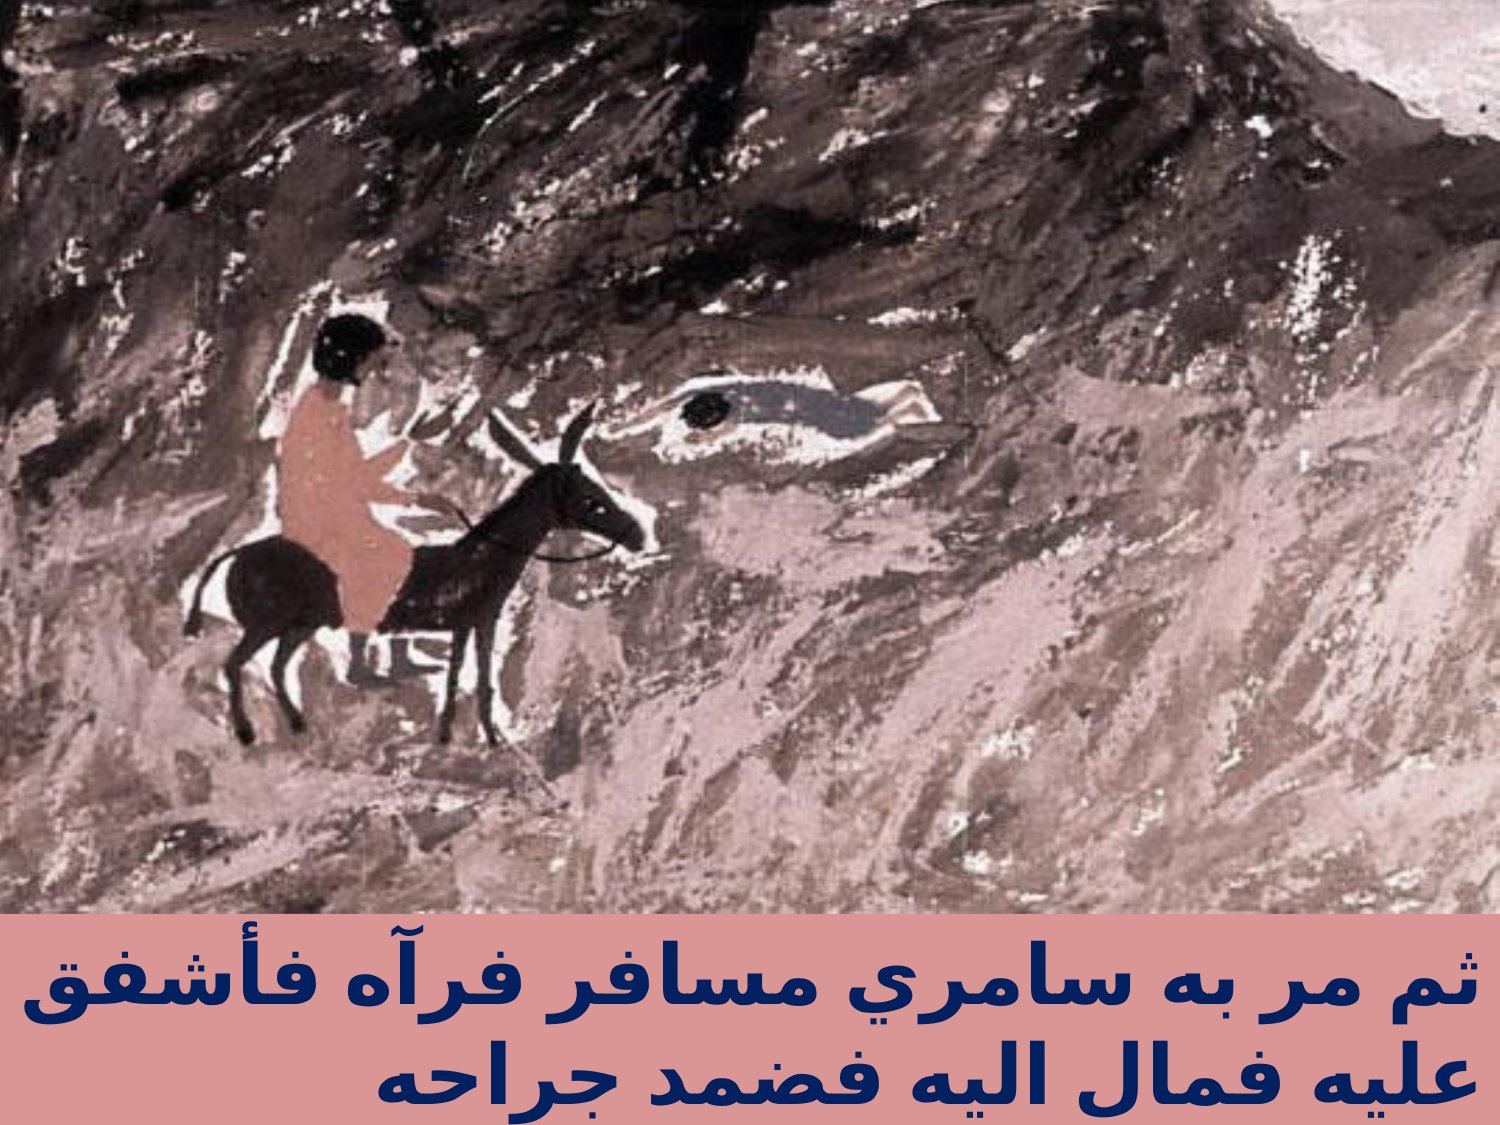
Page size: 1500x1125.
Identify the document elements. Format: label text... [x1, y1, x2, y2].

picture [0, 0, 1500, 915]
text_box ثم مر به سامري مسافر فرآه فأشفق عليه فمال اليه فضمد جراحه [0, 921, 1500, 1125]
